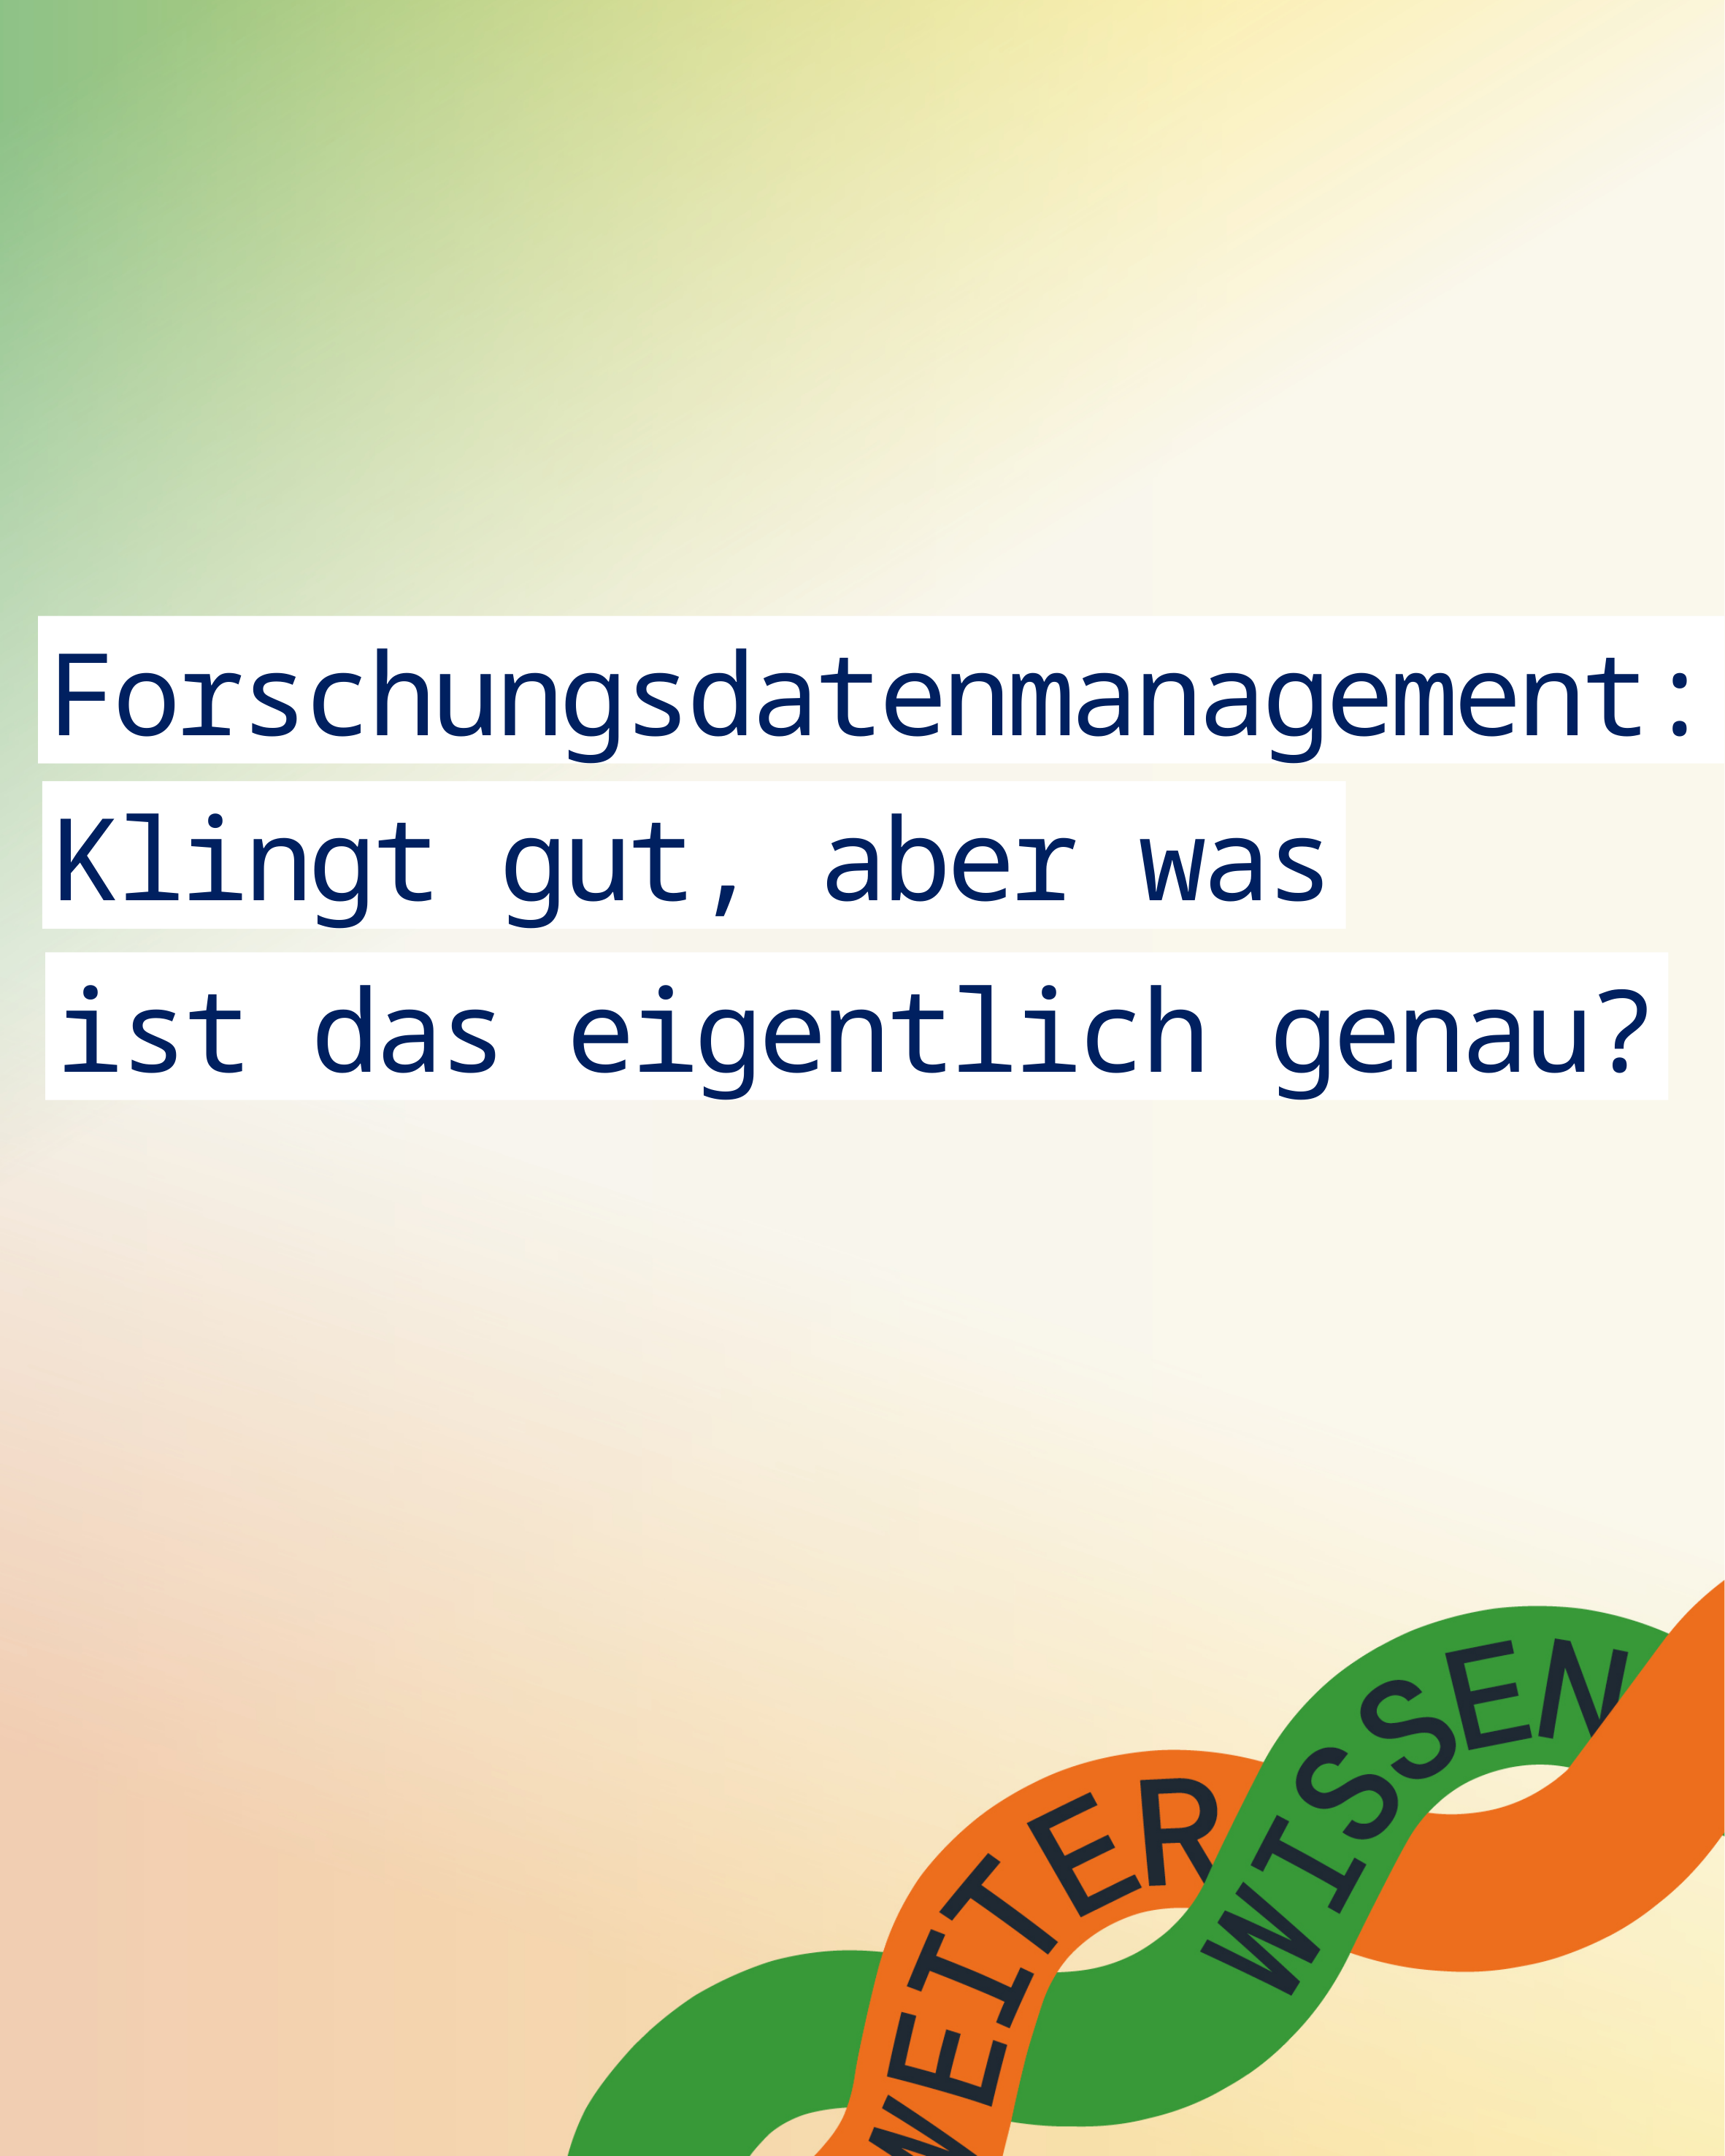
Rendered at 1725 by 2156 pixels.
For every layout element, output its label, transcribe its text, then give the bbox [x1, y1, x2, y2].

picture [0, 0, 1725, 2156]
text_box ist das eigentlich genau? [45, 952, 1669, 1100]
text_box Forschungsdatenmanagement: [38, 615, 1725, 764]
text_box Klingt gut, aber was [42, 780, 1346, 929]
